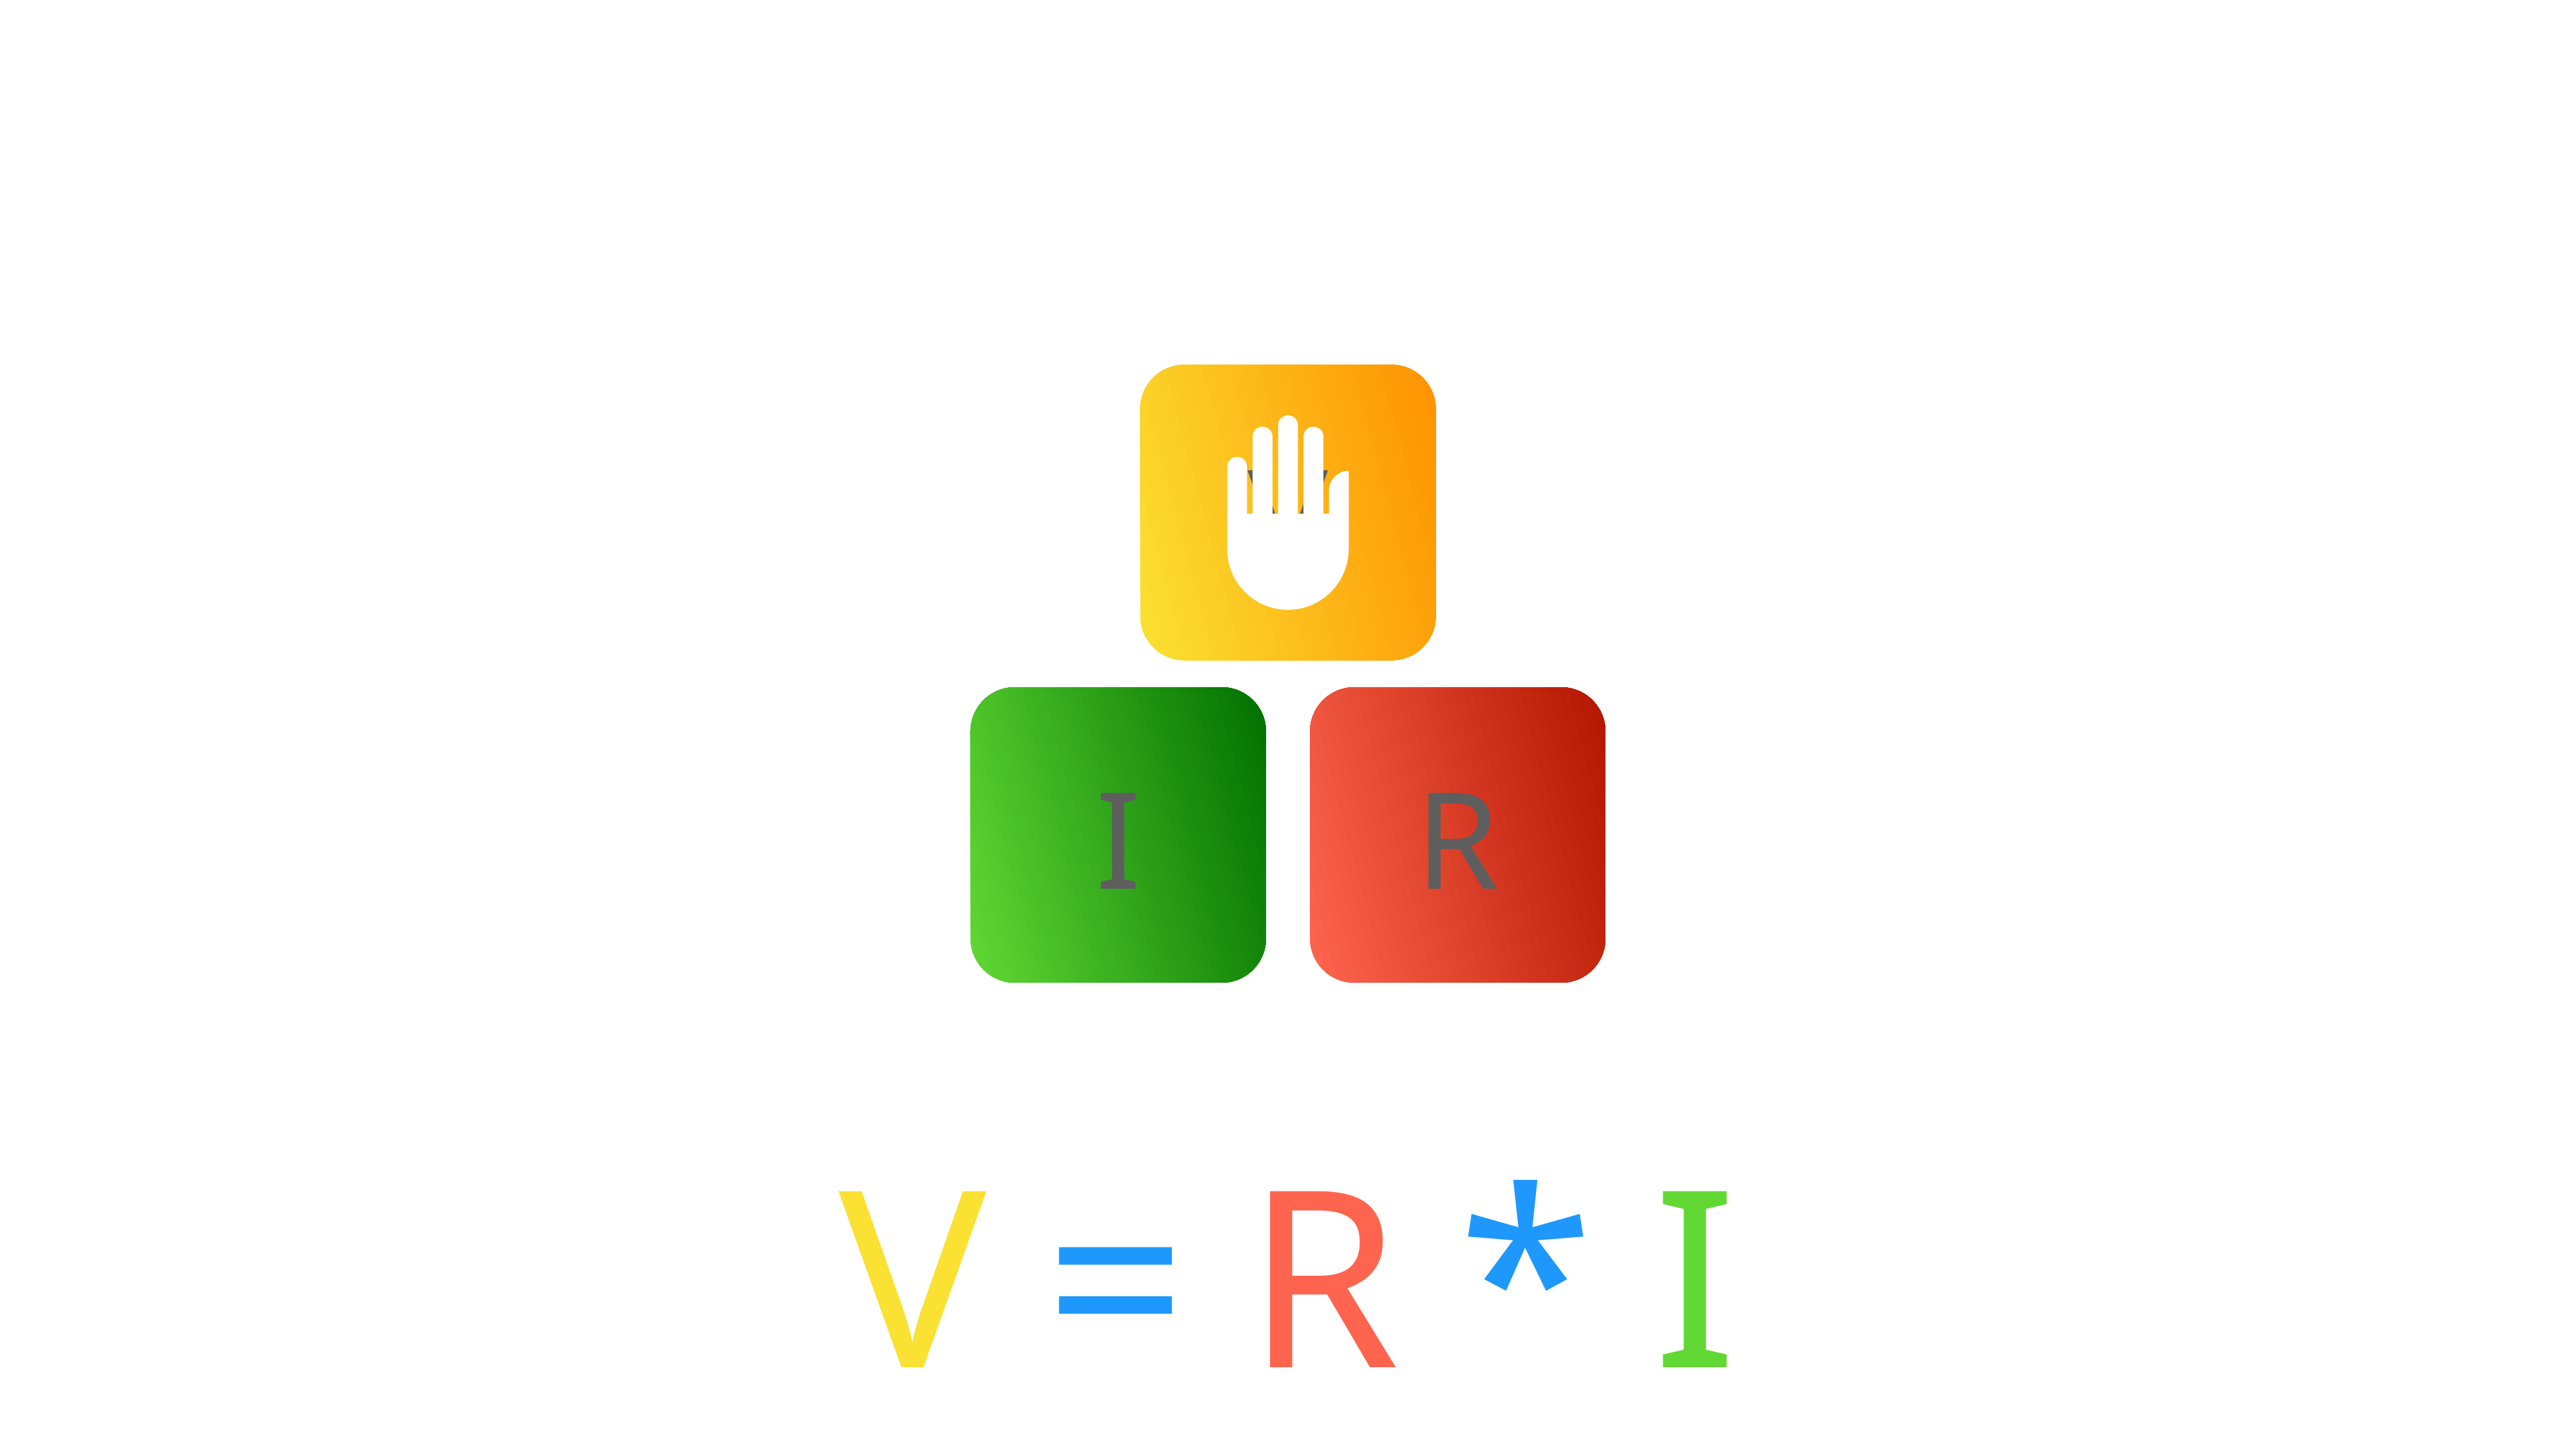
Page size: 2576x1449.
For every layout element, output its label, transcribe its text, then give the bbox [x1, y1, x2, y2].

text_box R [1410, 749, 1505, 921]
text_box I [1090, 749, 1146, 921]
text_box V [1316, 426, 1334, 513]
text_box V [1265, 426, 1278, 513]
text_box V [1242, 590, 1252, 599]
text_box V [1298, 426, 1311, 513]
list V = R * I [398, 1071, 2177, 1421]
text_box V [1324, 590, 1334, 599]
text_box [1140, 365, 1436, 661]
text_box [1310, 687, 1605, 983]
text_box [970, 687, 1266, 983]
text_box V [1242, 426, 1260, 513]
text_box [1227, 415, 1349, 610]
